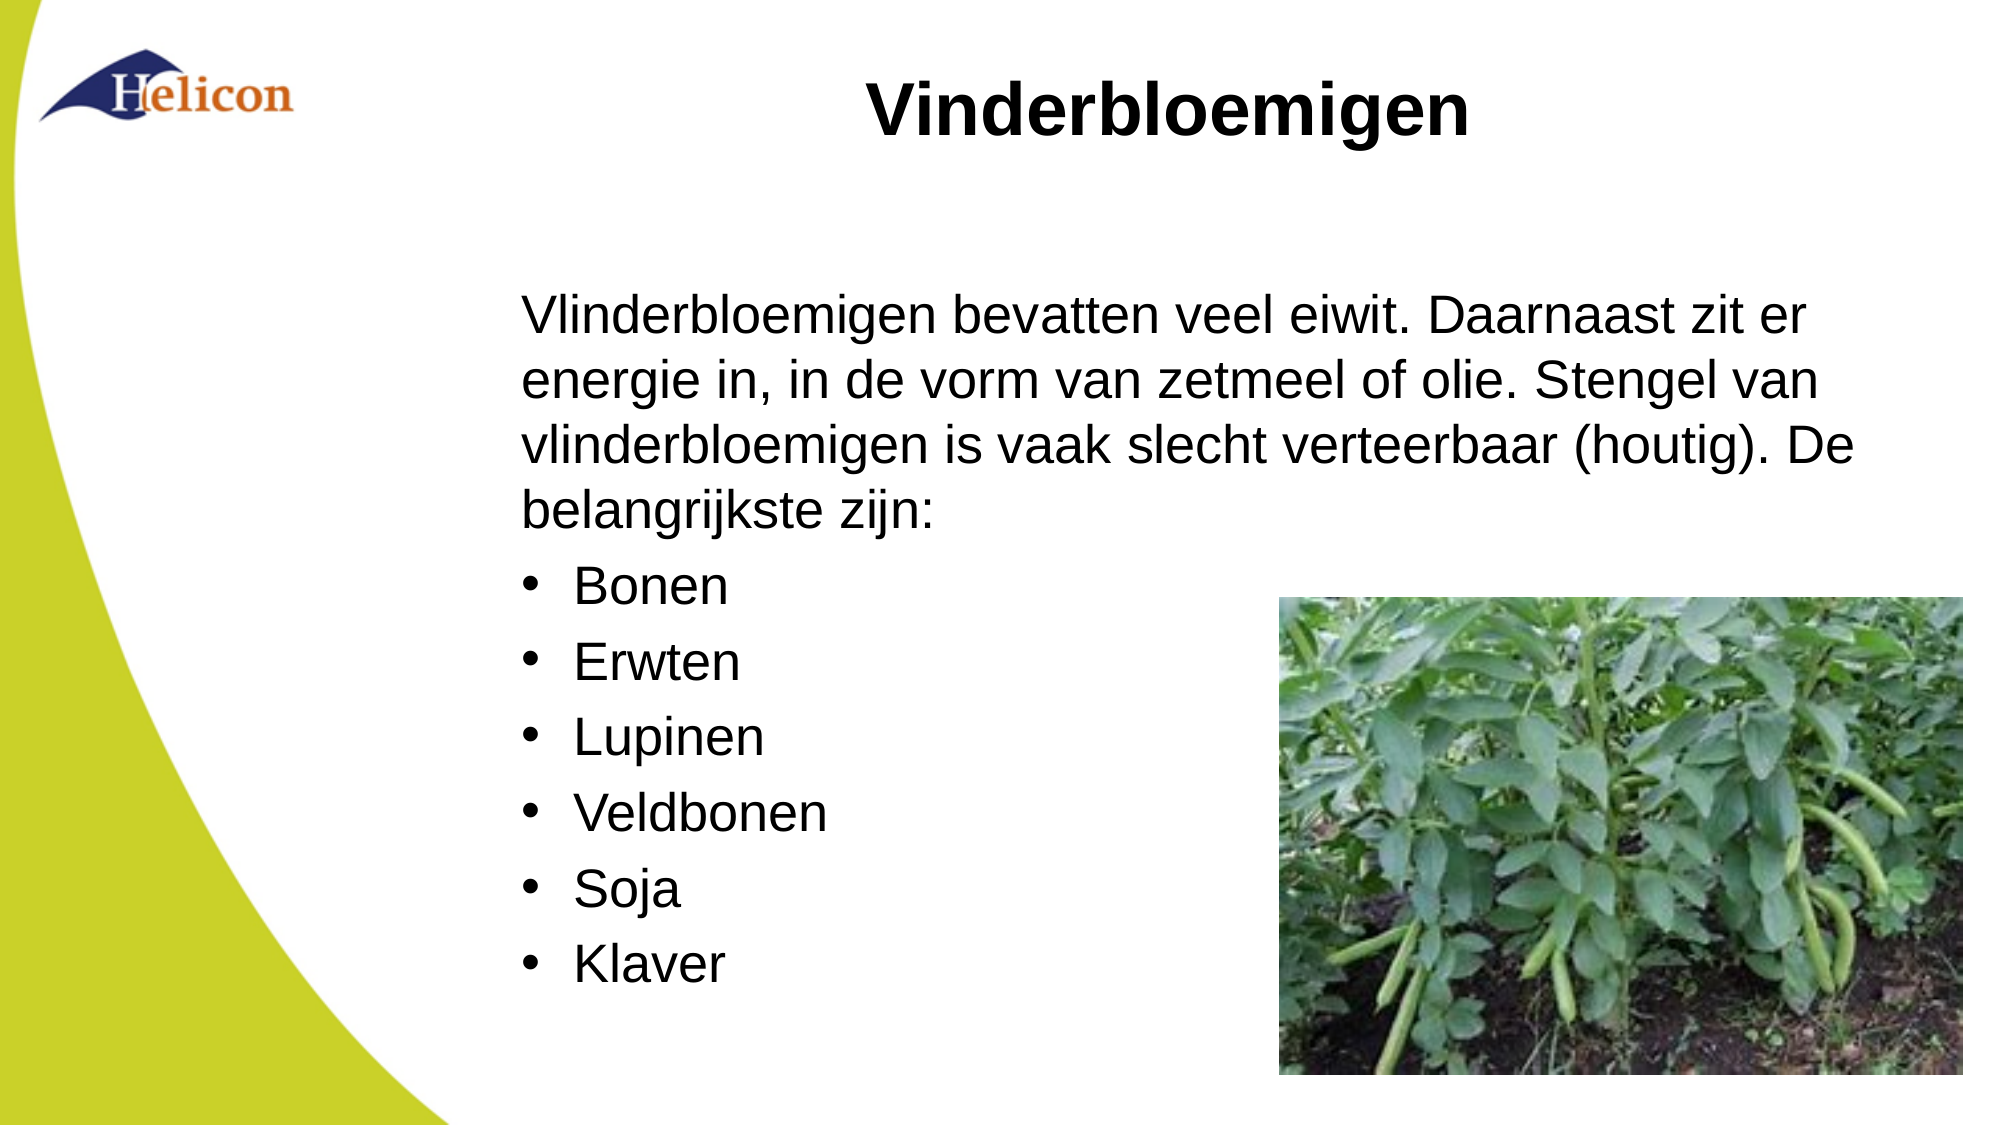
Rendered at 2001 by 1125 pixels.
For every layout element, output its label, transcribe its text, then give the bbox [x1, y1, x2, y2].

title Vinderbloemigen [503, 52, 1508, 159]
list Vlinderbloemigen bevatten veel eiwit. Daarnaast zit er energie in, in de vorm van zetmeel of olie. Stengel van vlinderbloemigen is vaak slecht verteerbaar (houtig). De belangrijkste zijn: Bonen Erwten Lupinen Veldbonen Soja Klaver [506, 196, 1958, 1005]
picture [0, 0, 1963, 1125]
